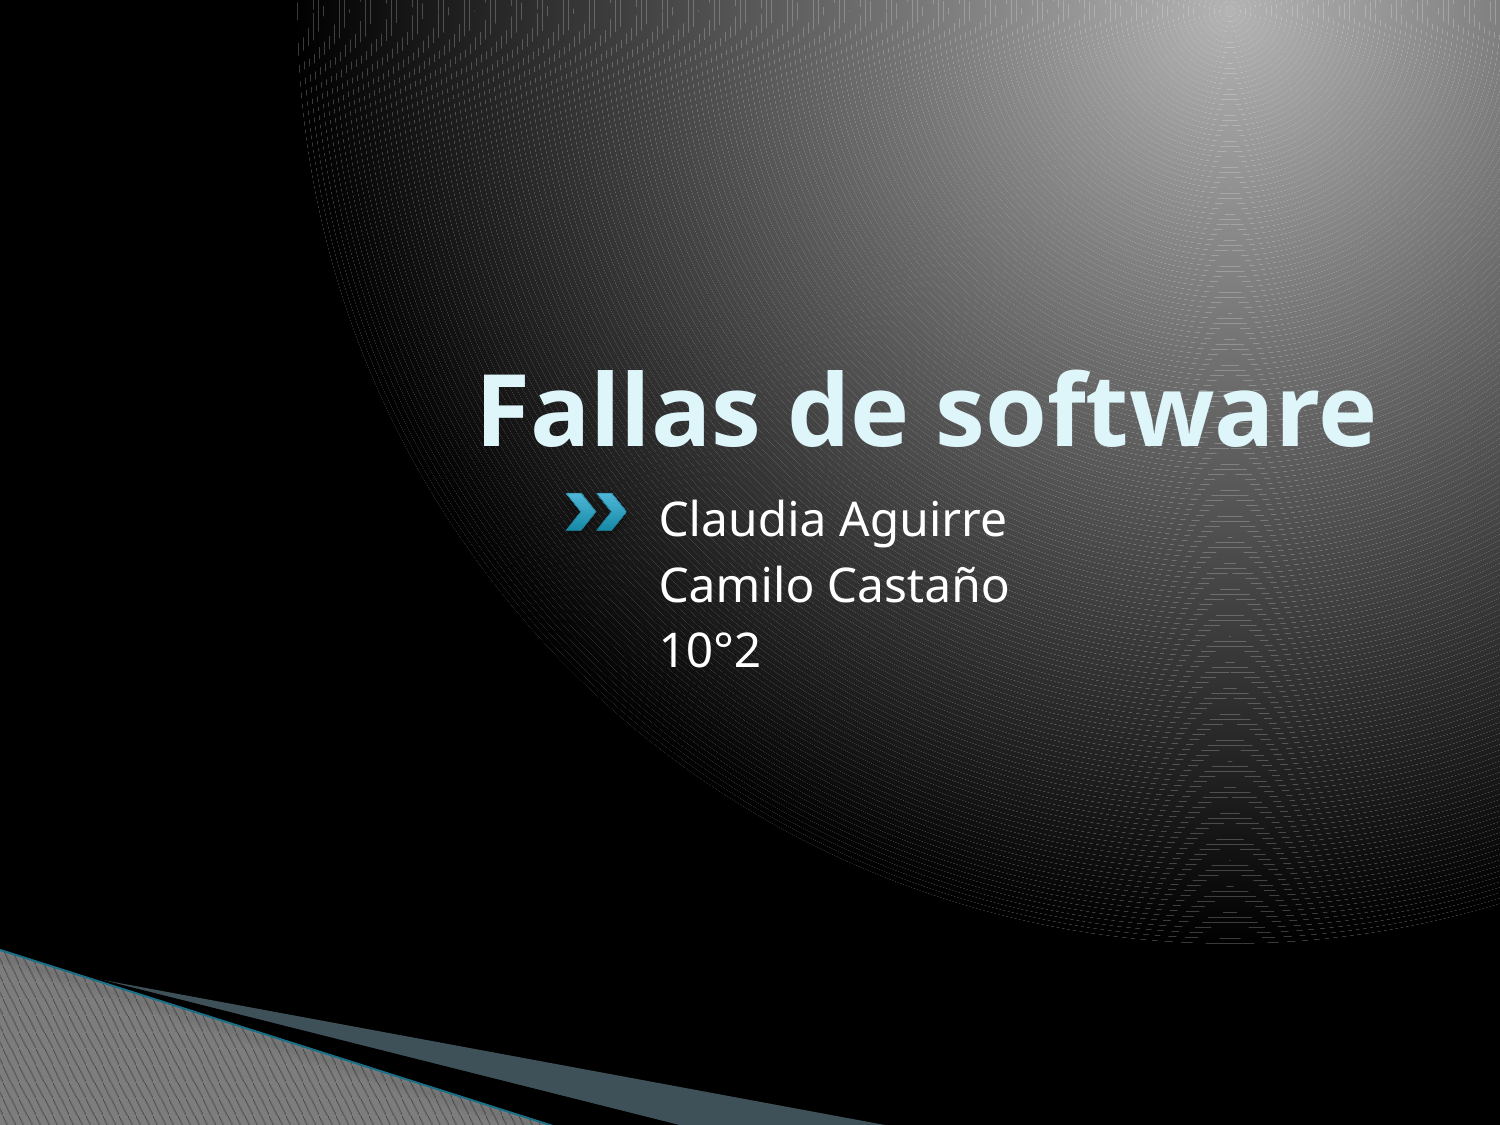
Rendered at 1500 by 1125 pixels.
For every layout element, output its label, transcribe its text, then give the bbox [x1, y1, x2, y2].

picture [0, 952, 543, 1125]
list Claudia Aguirre Camilo Castaño 10°2 [643, 480, 1394, 720]
title Fallas de software [118, 173, 1394, 474]
